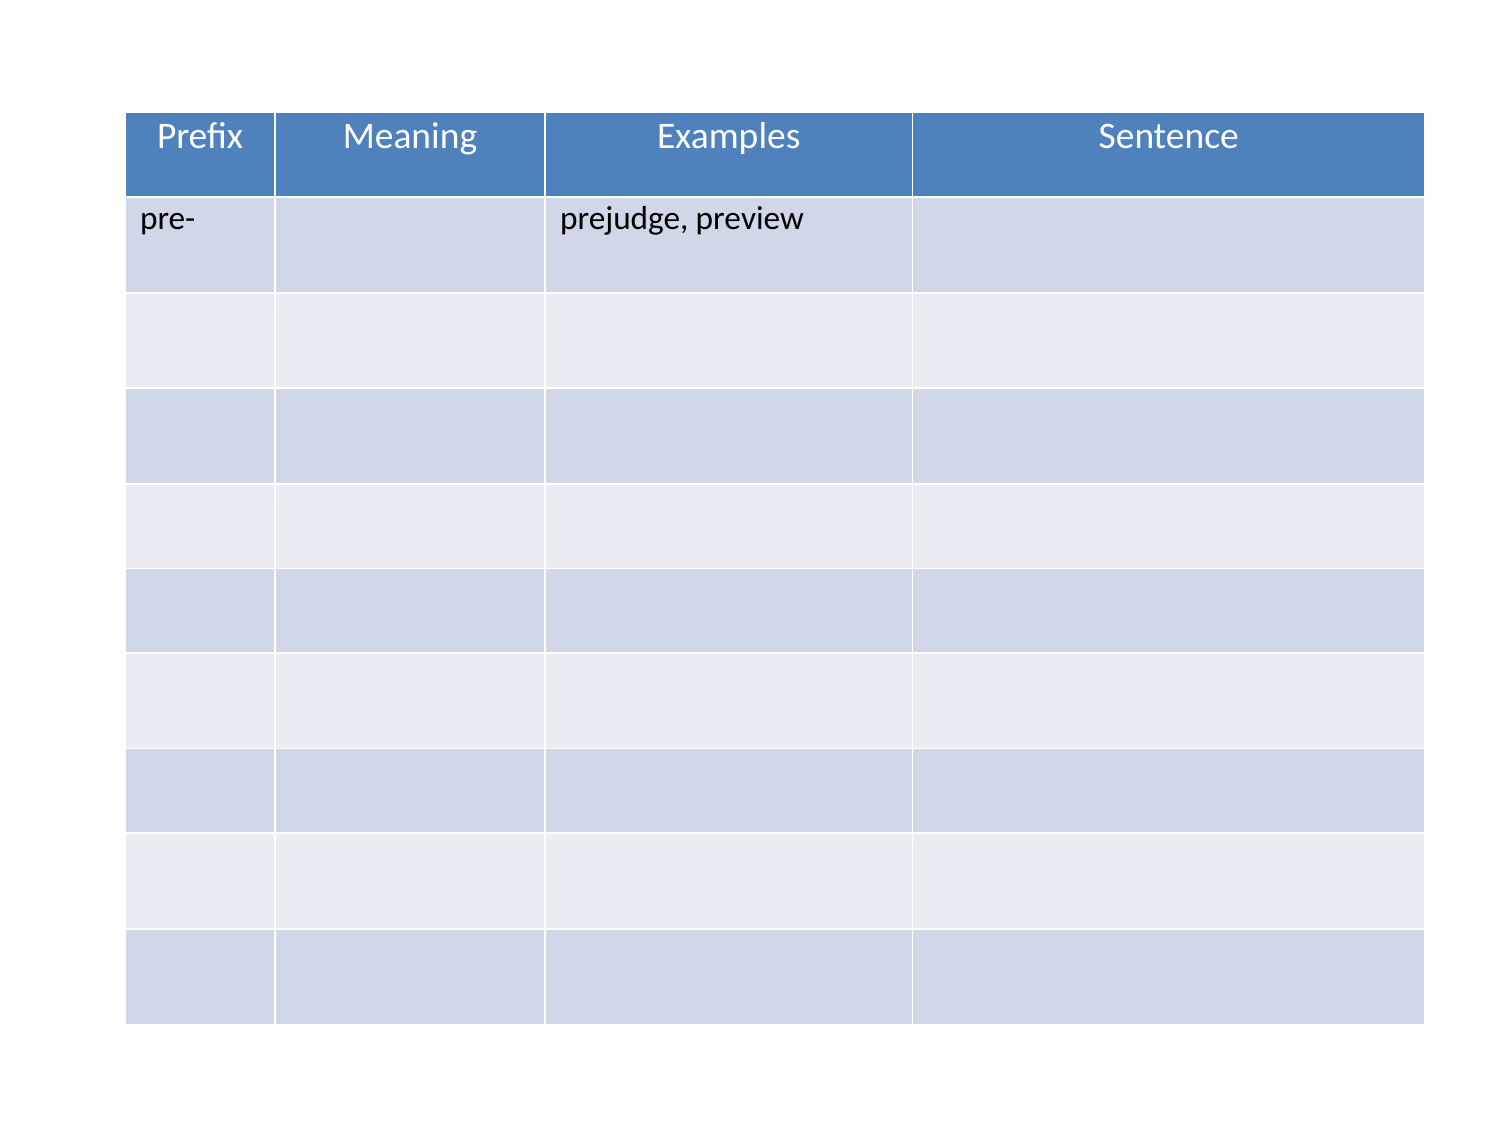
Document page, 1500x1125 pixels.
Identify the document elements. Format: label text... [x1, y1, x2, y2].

table_cell [276, 389, 544, 483]
table_cell [913, 654, 1424, 748]
table_header Sentence [913, 113, 1424, 196]
table_cell [276, 749, 544, 832]
table_cell [126, 749, 274, 832]
table_cell [126, 389, 274, 483]
table_cell [546, 654, 912, 748]
table_cell [546, 485, 912, 568]
table_cell [546, 294, 912, 387]
table_cell [126, 930, 274, 1024]
table_cell [913, 834, 1424, 928]
table_cell [126, 834, 274, 928]
table_cell [546, 569, 912, 652]
table_cell [913, 569, 1424, 652]
table_cell [276, 198, 544, 292]
table_cell [276, 930, 544, 1024]
table_cell [276, 834, 544, 928]
table_header Prefix [126, 113, 274, 196]
table_cell [913, 389, 1424, 483]
table_cell [276, 654, 544, 748]
table_cell [126, 294, 274, 387]
table_cell prejudge, preview [546, 198, 912, 292]
table_cell [546, 930, 912, 1024]
table_cell [546, 834, 912, 928]
table_cell [126, 485, 274, 568]
table_cell [913, 485, 1424, 568]
table_cell pre- [126, 198, 274, 292]
table_cell [913, 198, 1424, 292]
table_cell [546, 389, 912, 483]
table_cell [126, 654, 274, 748]
table_cell [276, 485, 544, 568]
table_header Meaning [276, 113, 544, 196]
table_cell [276, 294, 544, 387]
table_cell [126, 569, 274, 652]
table_cell [913, 749, 1424, 832]
table_cell [276, 569, 544, 652]
table_cell [546, 749, 912, 832]
table_header Examples [546, 113, 912, 196]
table_cell [913, 294, 1424, 387]
table_cell [913, 930, 1424, 1024]
